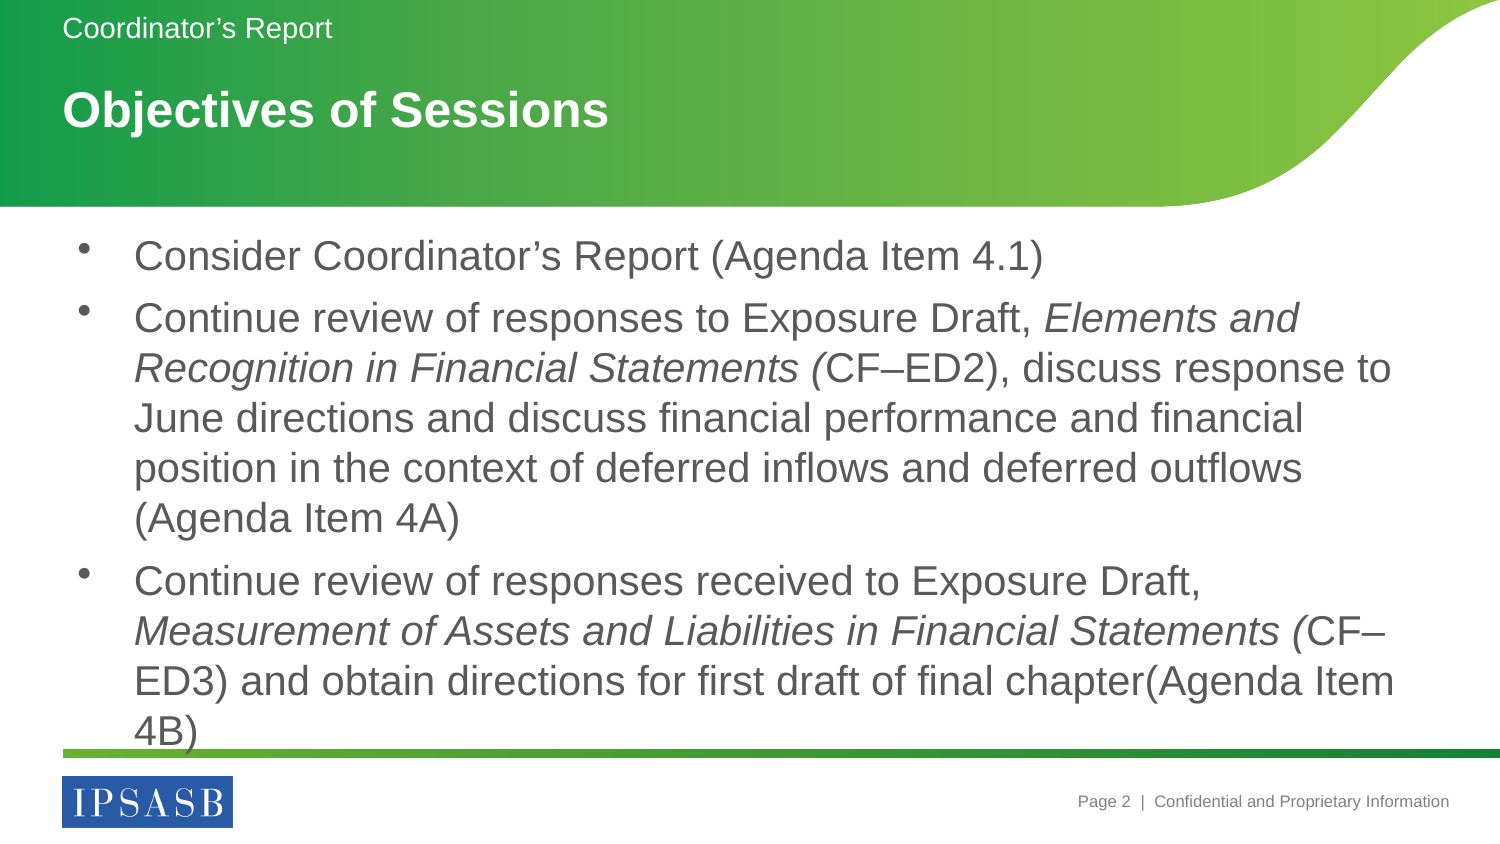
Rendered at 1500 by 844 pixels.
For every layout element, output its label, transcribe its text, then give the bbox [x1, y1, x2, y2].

picture [62, 776, 233, 828]
picture [0, 0, 1500, 207]
title Objectives of Sessions [62, 75, 1300, 141]
subtitle Coordinator’s Report [62, 9, 500, 38]
list Consider Coordinator’s Report (Agenda Item 4.1) Continue review of responses to Exposure Draft, Elements and Recognition in Financial Statements (CF–ED2), discuss response to June directions and discuss financial performance and financial position in the context of deferred inflows and deferred outflows (Agenda Item 4A) Continue review of responses received to Exposure Draft, Measurement of Assets and Liabilities in Financial Statements (CF–ED3) and obtain directions for first draft of final chapter(Agenda Item 4B) [62, 220, 1450, 724]
